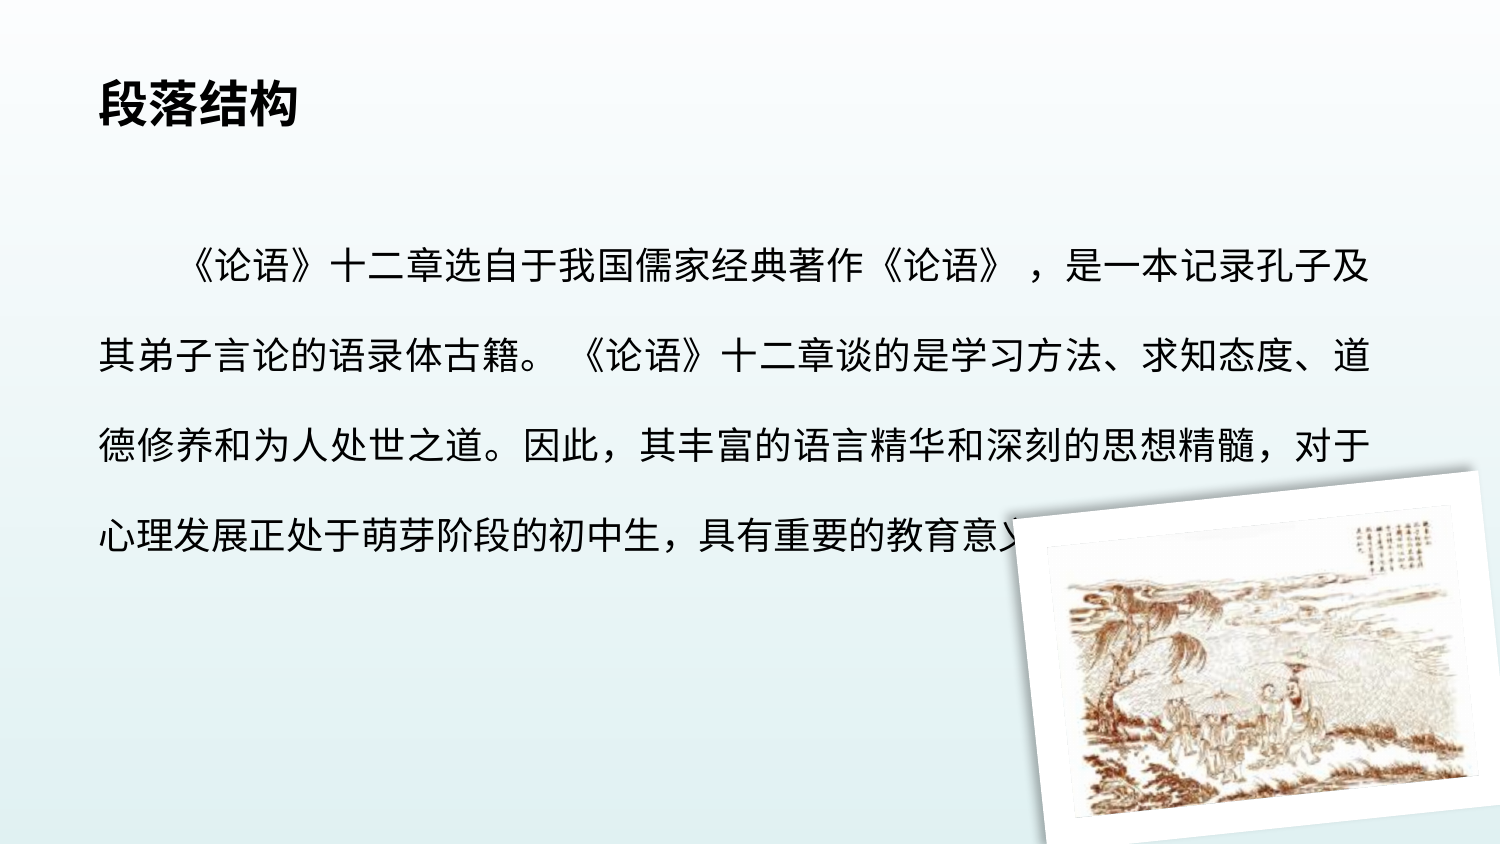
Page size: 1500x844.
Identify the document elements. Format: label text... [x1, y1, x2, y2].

picture [1048, 505, 1478, 817]
text_box 段落结构 [84, 71, 335, 134]
text_box 《论语》十二章选自于我国儒家经典著作《论语》 ，是一本记录孔子及其弟子言论的语录体古籍。 《论语》十二章谈的是学习方法、求知态度、道德修养和为人处世之道。因此，其丰富的语言精华和深刻的思想精髓，对于心理发展正处于萌芽阶段的初中生，具有重要的教育意义。 [84, 189, 1386, 565]
